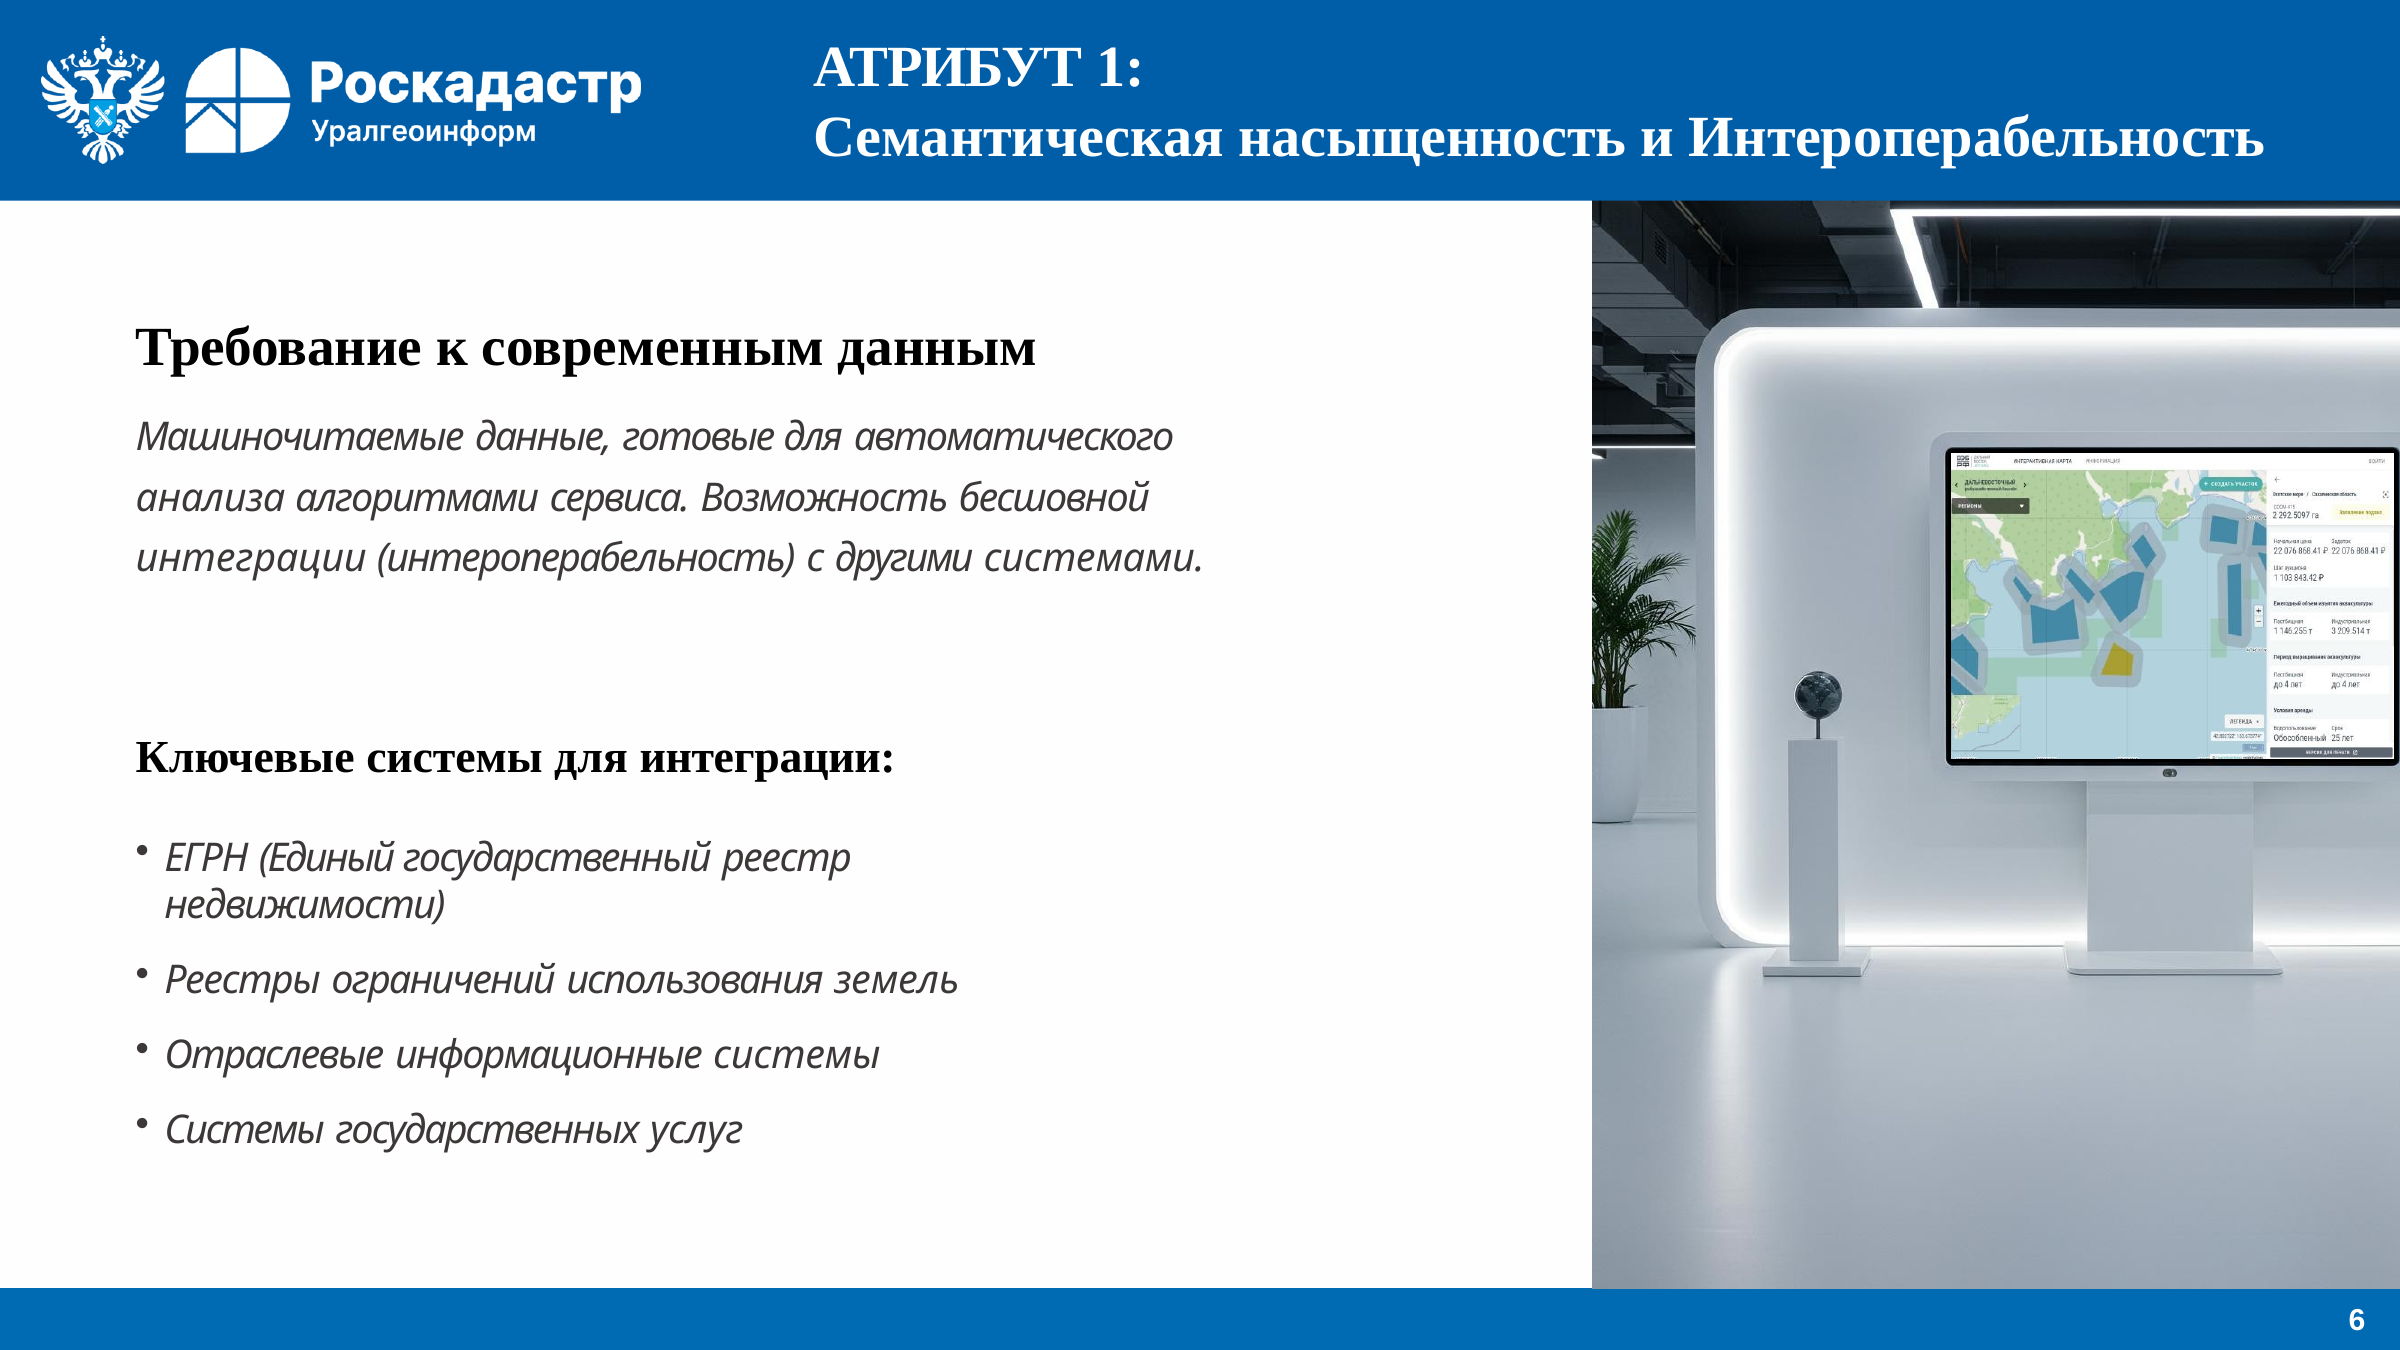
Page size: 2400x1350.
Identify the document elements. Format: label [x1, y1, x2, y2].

text_box [0, 0, 2400, 1350]
